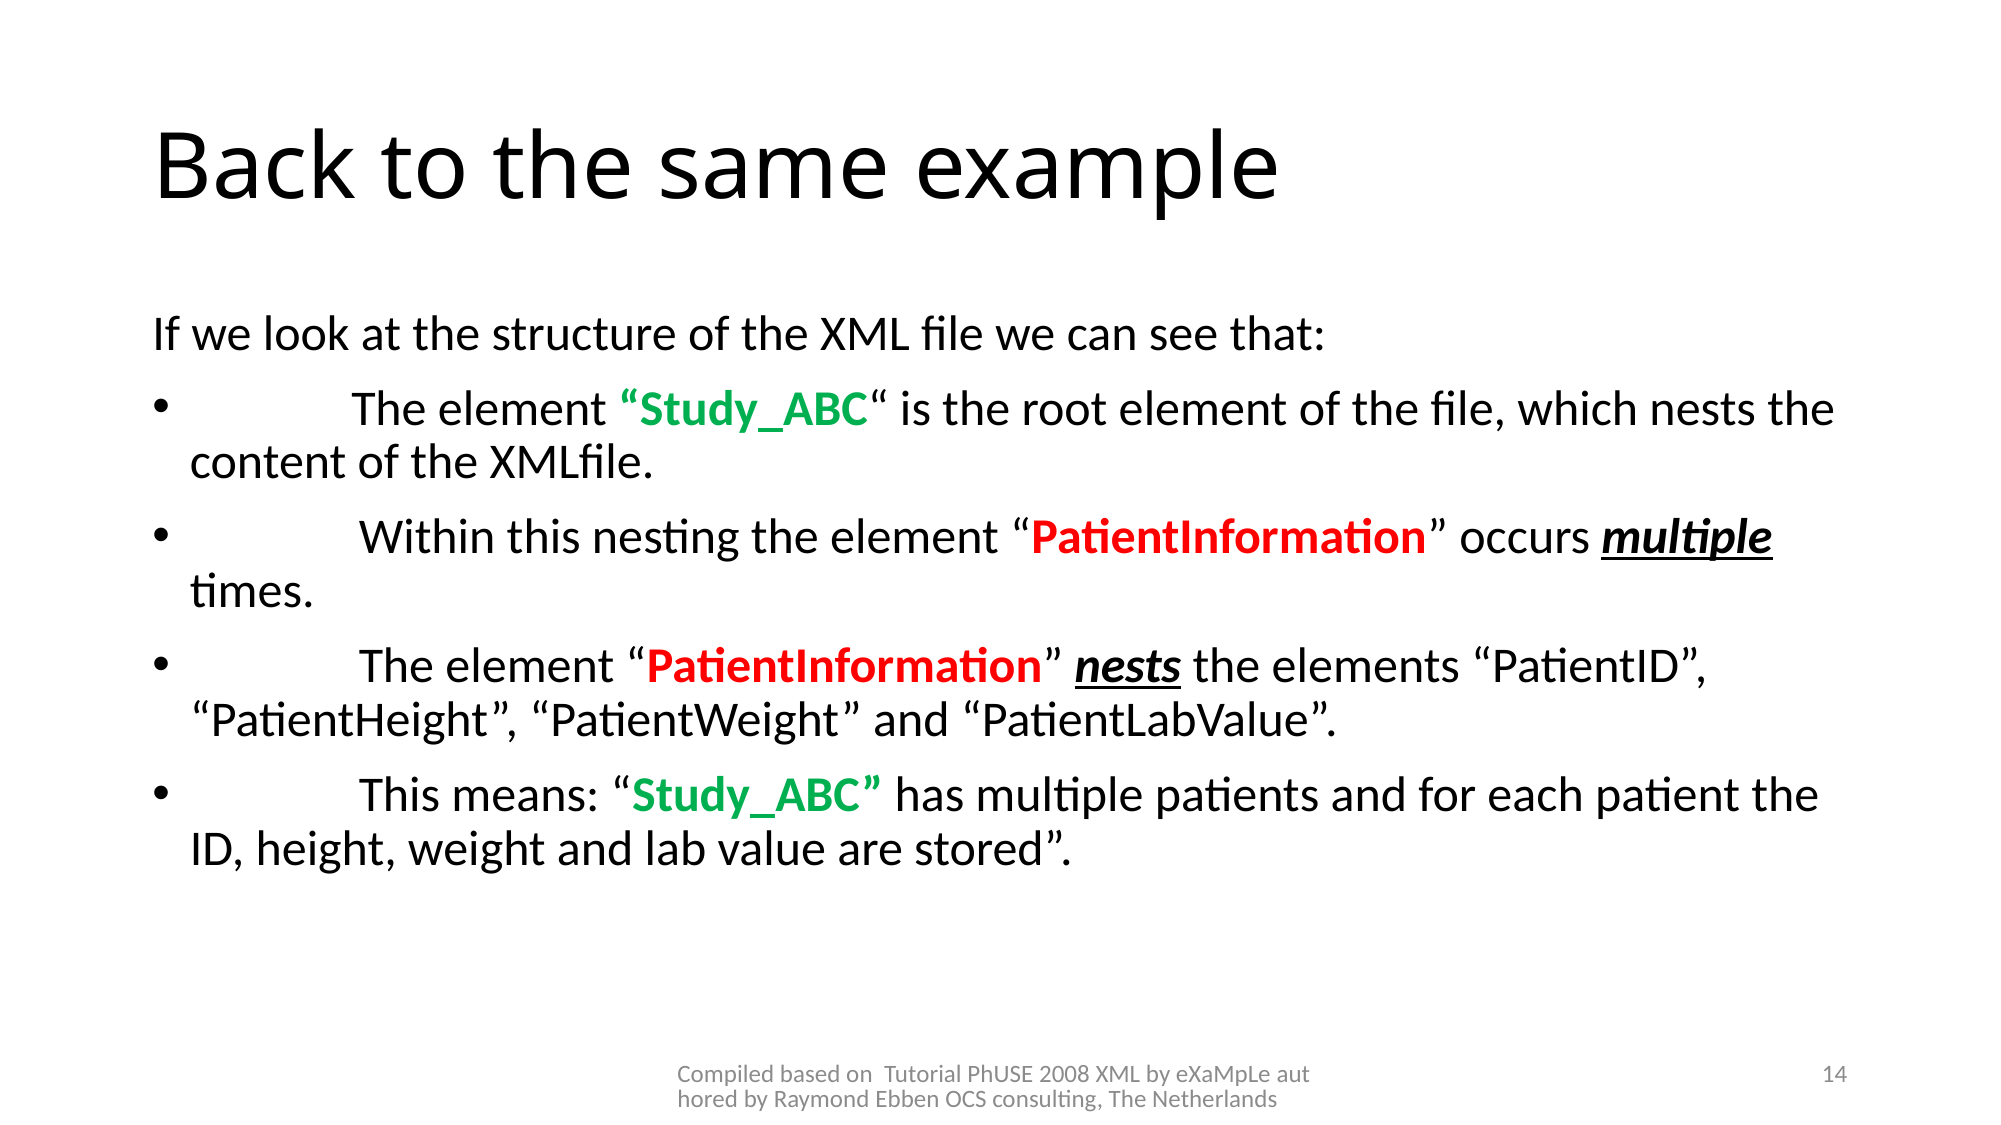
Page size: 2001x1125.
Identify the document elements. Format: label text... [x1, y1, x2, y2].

title Back to the same example [137, 59, 1863, 278]
footer Compiled based on Tutorial PhUSE 2008 XML by eXaMpLe authored by Raymond Ebben OCS consulting, The Netherlands [662, 1042, 1338, 1103]
slide_number 14 [1412, 1042, 1863, 1103]
list If we look at the structure of the XML file we can see that: The element “Study_ABC“ is the root element of the file, which nests the content of the XMLfile. Within this nesting the element “PatientInformation” occurs multiple times. The element “PatientInformation” nests the elements “PatientID”, “PatientHeight”, “PatientWeight” and “PatientLabValue”. This means: “Study_ABC” has multiple patients and for each patient the ID, height, weight and lab value are stored”. [137, 299, 1863, 1014]
